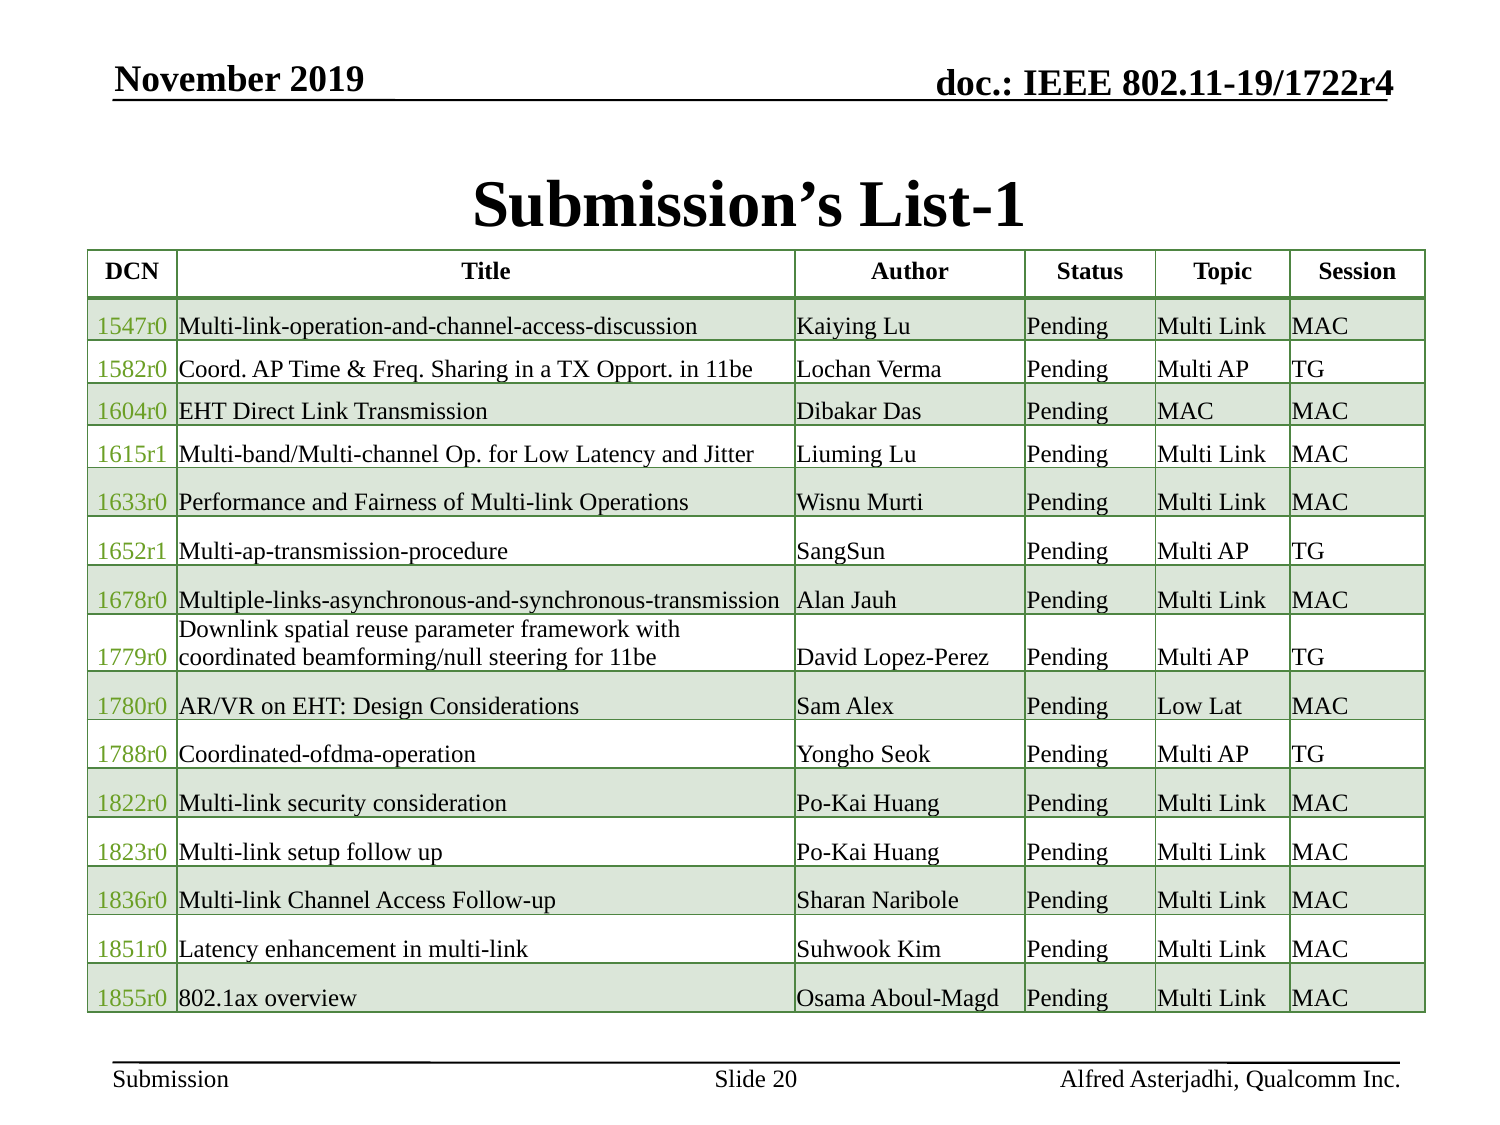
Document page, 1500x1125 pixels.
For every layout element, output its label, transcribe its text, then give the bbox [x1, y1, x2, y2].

table_cell AR/VR on EHT: Design Considerations [178, 672, 794, 719]
table_cell SangSun [796, 517, 1024, 564]
table_cell Suhwook Kim [796, 915, 1024, 962]
table_cell 1615r1 [88, 426, 176, 467]
table_cell Multi AP [1156, 517, 1289, 564]
table_cell Downlink spatial reuse parameter framework with coordinated beamforming/null steering for 11be [178, 615, 794, 670]
table_cell Po-Kai Huang [796, 769, 1024, 816]
table_cell Pending [1026, 769, 1155, 816]
table_header Status [1026, 251, 1155, 296]
table_cell MAC [1291, 769, 1424, 816]
table_cell 1851r0 [88, 915, 176, 962]
table_cell Pending [1026, 341, 1155, 382]
table_cell 1779r0 [88, 615, 176, 670]
table_cell 1652r1 [88, 517, 176, 564]
table_cell Multi-link Channel Access Follow-up [178, 867, 794, 914]
table_cell MAC [1291, 672, 1424, 719]
table_cell Coordinated-ofdma-operation [178, 720, 794, 767]
table_cell MAC [1291, 867, 1424, 914]
table_cell Coord. AP Time & Freq. Sharing in a TX Opport. in 11be [178, 341, 794, 382]
table_cell 1788r0 [88, 720, 176, 767]
table_cell Multi Link [1156, 915, 1289, 962]
table_cell 1604r0 [88, 384, 176, 424]
table_cell Wisnu Murti [796, 468, 1024, 515]
table_cell Multi-band/Multi-channel Op. for Low Latency and Jitter [178, 426, 794, 467]
table_cell Multi Link [1156, 964, 1289, 1011]
table_cell TG [1291, 341, 1424, 382]
table_cell Multi Link [1156, 426, 1289, 467]
table_cell Multi-link security consideration [178, 769, 794, 816]
slide_number Slide 20 [712, 1061, 800, 1123]
table_cell TG [1291, 720, 1424, 767]
table_cell Multi Link [1156, 818, 1289, 865]
table_cell Pending [1026, 915, 1155, 962]
table_cell Kaiying Lu [796, 300, 1024, 339]
table_cell Osama Aboul-Magd [796, 964, 1024, 1011]
table_cell Pending [1026, 867, 1155, 914]
table_cell MAC [1291, 818, 1424, 865]
table_cell Pending [1026, 300, 1155, 339]
table_cell 1678r0 [88, 566, 176, 613]
table_cell MAC [1291, 468, 1424, 515]
table_cell MAC [1291, 964, 1424, 1011]
table_cell Dibakar Das [796, 384, 1024, 424]
table_cell Multi Link [1156, 769, 1289, 816]
table_cell Pending [1026, 468, 1155, 515]
table_cell 1855r0 [88, 964, 176, 1011]
table_cell Yongho Seok [796, 720, 1024, 767]
table_cell 1633r0 [88, 468, 176, 515]
table_cell Multi Link [1156, 300, 1289, 339]
table_cell TG [1291, 517, 1424, 564]
table_cell Pending [1026, 517, 1155, 564]
table_cell Multi-link setup follow up [178, 818, 794, 865]
table_cell MAC [1291, 566, 1424, 613]
footer Alfred Asterjadhi, Qualcomm Inc. [878, 1061, 1402, 1093]
table_cell Pending [1026, 615, 1155, 670]
table_cell EHT Direct Link Transmission [178, 384, 794, 424]
table_header Topic [1156, 251, 1289, 296]
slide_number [114, 54, 423, 100]
table_header Title [178, 251, 794, 296]
table_cell Pending [1026, 818, 1155, 865]
table_cell Pending [1026, 426, 1155, 467]
table_header Session [1291, 251, 1424, 296]
table_cell David Lopez-Perez [796, 615, 1024, 670]
table_cell 1780r0 [88, 672, 176, 719]
table_cell Alan Jauh [796, 566, 1024, 613]
table_cell Lochan Verma [796, 341, 1024, 382]
table_cell Multi Link [1156, 566, 1289, 613]
table_cell 802.1ax overview [178, 964, 794, 1011]
title Submission’s List-1 [112, 112, 1388, 249]
table_cell Multi-ap-transmission-procedure [178, 517, 794, 564]
table_cell TG [1291, 615, 1424, 670]
table_cell MAC [1291, 300, 1424, 339]
table_cell Pending [1026, 672, 1155, 719]
table_cell Pending [1026, 566, 1155, 613]
table_cell Multi AP [1156, 341, 1289, 382]
table_cell Liuming Lu [796, 426, 1024, 467]
table_cell Sam Alex [796, 672, 1024, 719]
table_cell 1823r0 [88, 818, 176, 865]
table_cell Sharan Naribole [796, 867, 1024, 914]
table_cell Po-Kai Huang [796, 818, 1024, 865]
table_cell 1582r0 [88, 341, 176, 382]
table_cell Multi Link [1156, 468, 1289, 515]
table_cell Pending [1026, 384, 1155, 424]
table_cell Performance and Fairness of Multi-link Operations [178, 468, 794, 515]
table_cell Pending [1026, 964, 1155, 1011]
table_cell Latency enhancement in multi-link [178, 915, 794, 962]
table_cell Low Lat [1156, 672, 1289, 719]
table_cell Multiple-links-asynchronous-and-synchronous-transmission [178, 566, 794, 613]
table_cell MAC [1291, 426, 1424, 467]
table_cell MAC [1156, 384, 1289, 424]
table_header DCN [88, 251, 176, 296]
table_cell 1836r0 [88, 867, 176, 914]
table_cell Pending [1026, 720, 1155, 767]
table_cell Multi-link-operation-and-channel-access-discussion [178, 300, 794, 339]
table_cell Multi Link [1156, 867, 1289, 914]
table_cell 1547r0 [88, 300, 176, 339]
table_cell MAC [1291, 384, 1424, 424]
table_cell 1822r0 [88, 769, 176, 816]
table_cell Multi AP [1156, 720, 1289, 767]
table_cell MAC [1291, 915, 1424, 962]
table_header Author [796, 251, 1024, 296]
table_cell Multi AP [1156, 615, 1289, 670]
